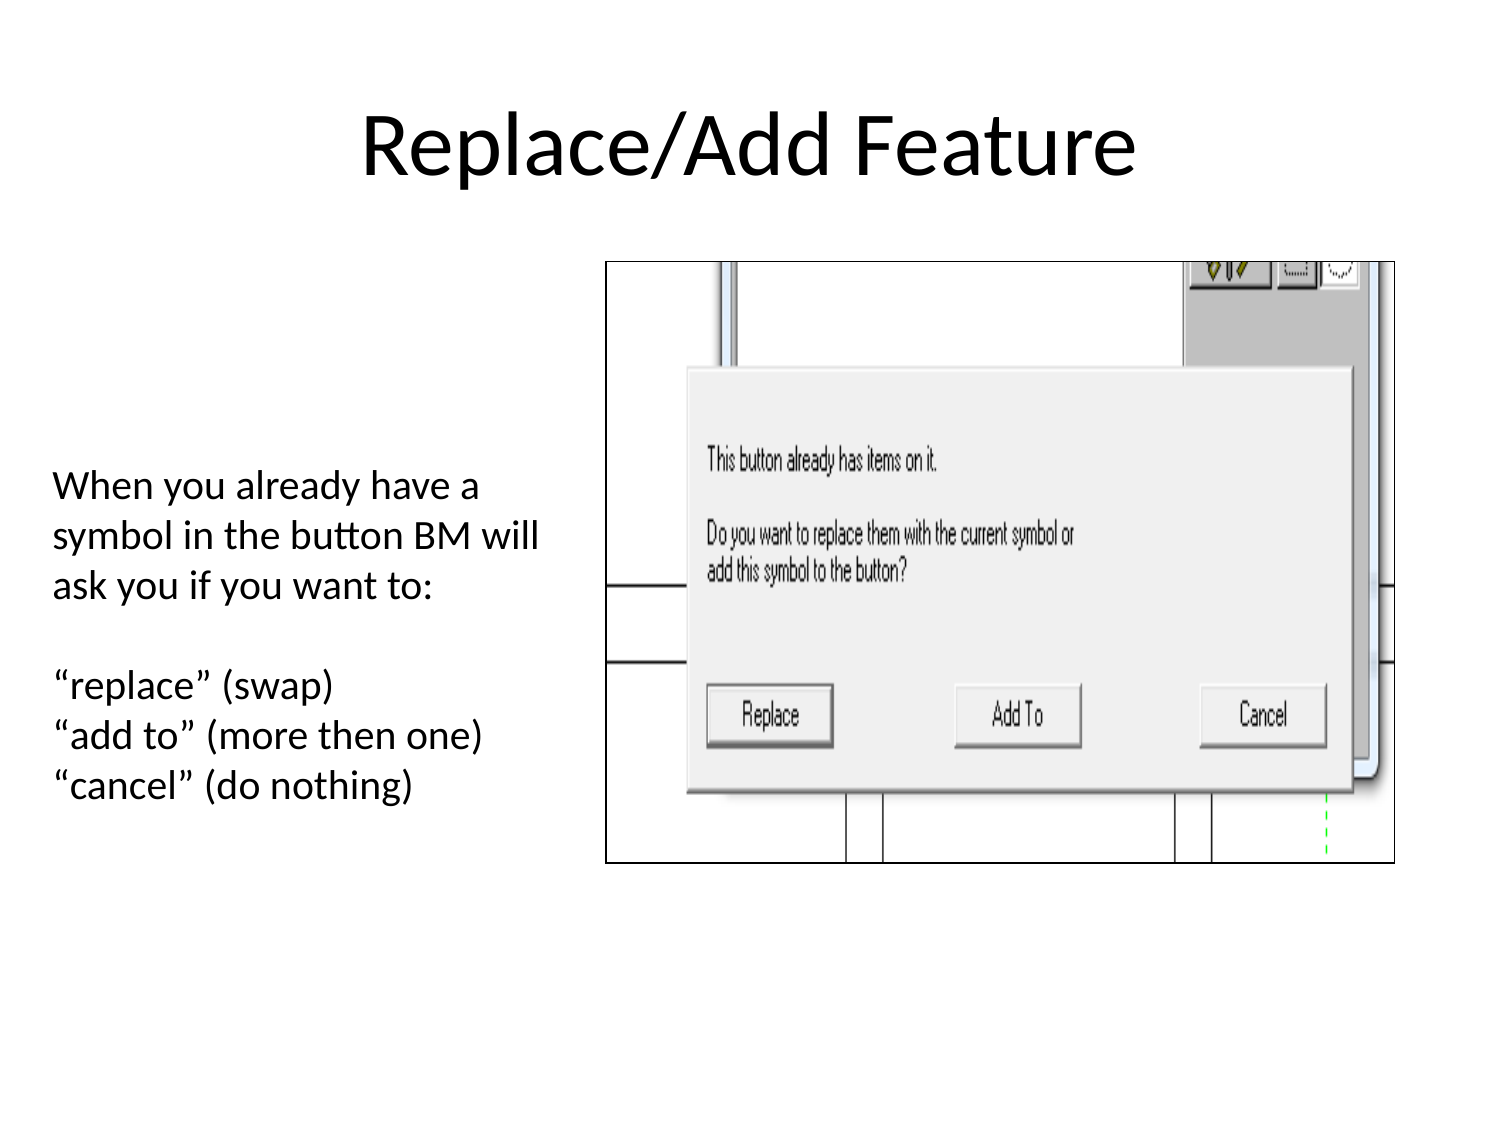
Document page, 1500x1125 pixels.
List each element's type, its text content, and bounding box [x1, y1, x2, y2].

text_box When you already have a symbol in the button BM will ask you if you want to: “replace” (swap) “add to” (more then one) “cancel” (do nothing) [37, 450, 600, 815]
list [606, 262, 1394, 863]
title Replace/Add Feature [75, 45, 1425, 233]
